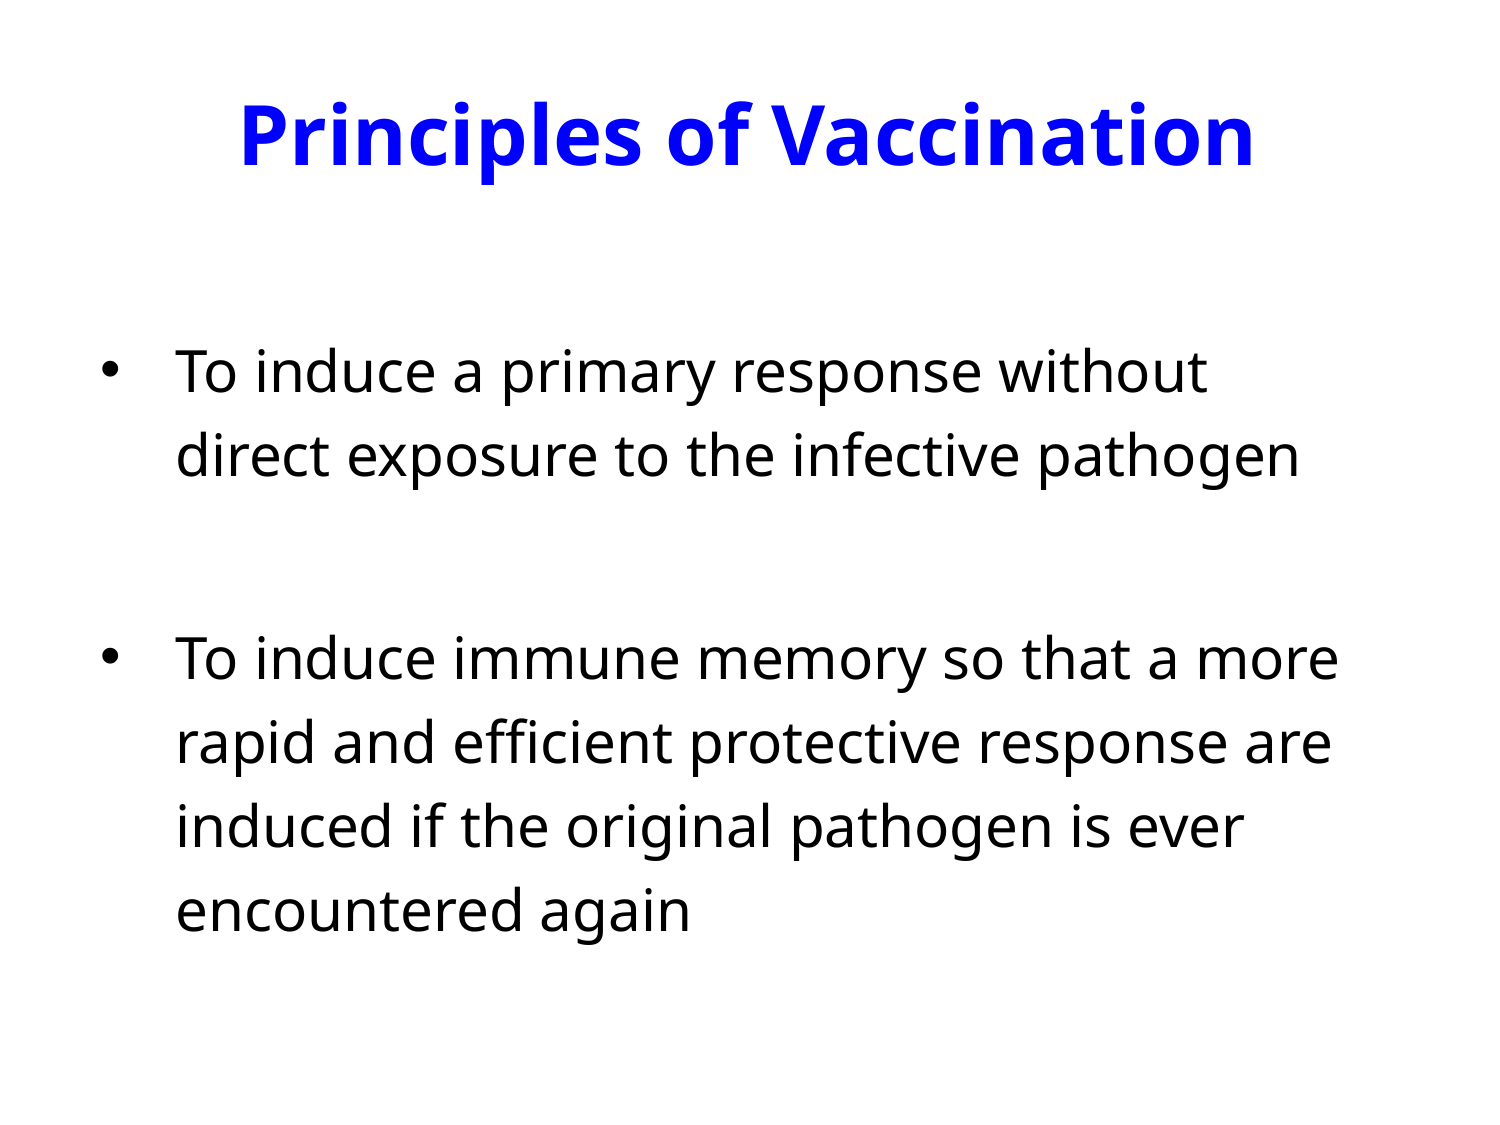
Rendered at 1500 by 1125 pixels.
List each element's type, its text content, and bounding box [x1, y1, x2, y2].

text_box To induce a primary response without direct exposure to the infective pathogen To induce immune memory so that a more rapid and efficient protective response are induced if the original pathogen is ever encountered again [85, 312, 1380, 950]
text_box Principles of Vaccination [222, 75, 1274, 190]
